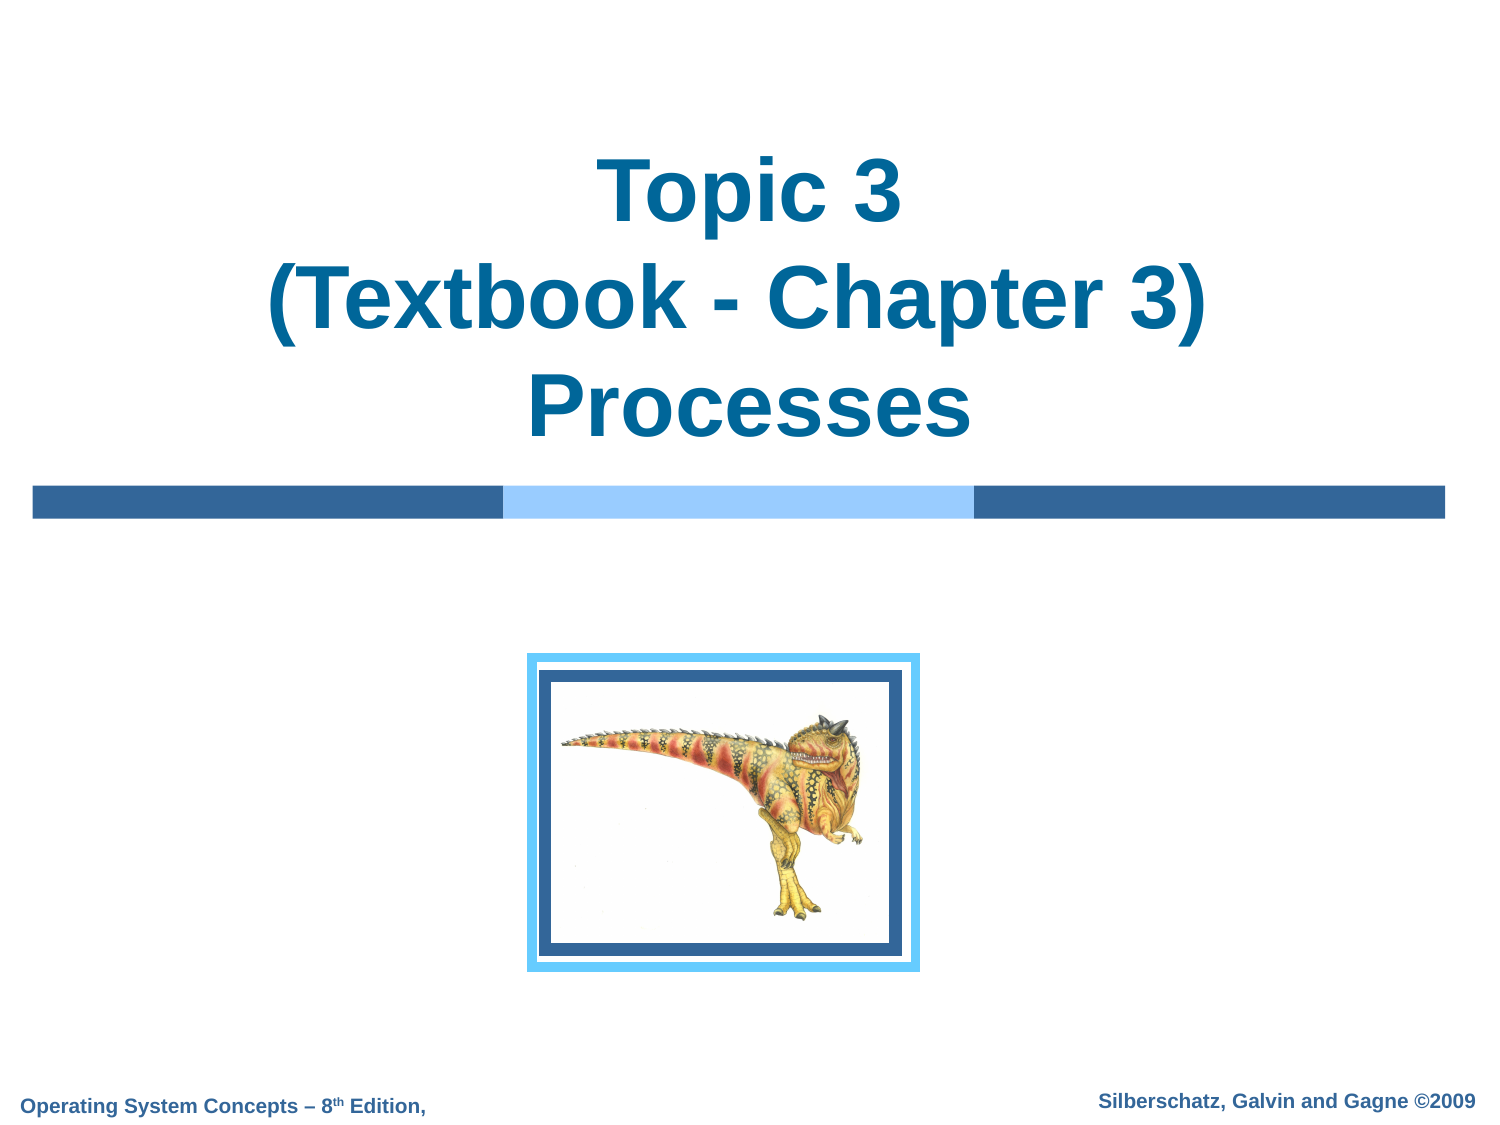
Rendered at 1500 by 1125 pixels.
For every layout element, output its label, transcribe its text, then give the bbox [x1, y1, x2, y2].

picture [551, 682, 889, 943]
title Topic 3 (Textbook - Chapter 3) Processes [112, 112, 1388, 462]
